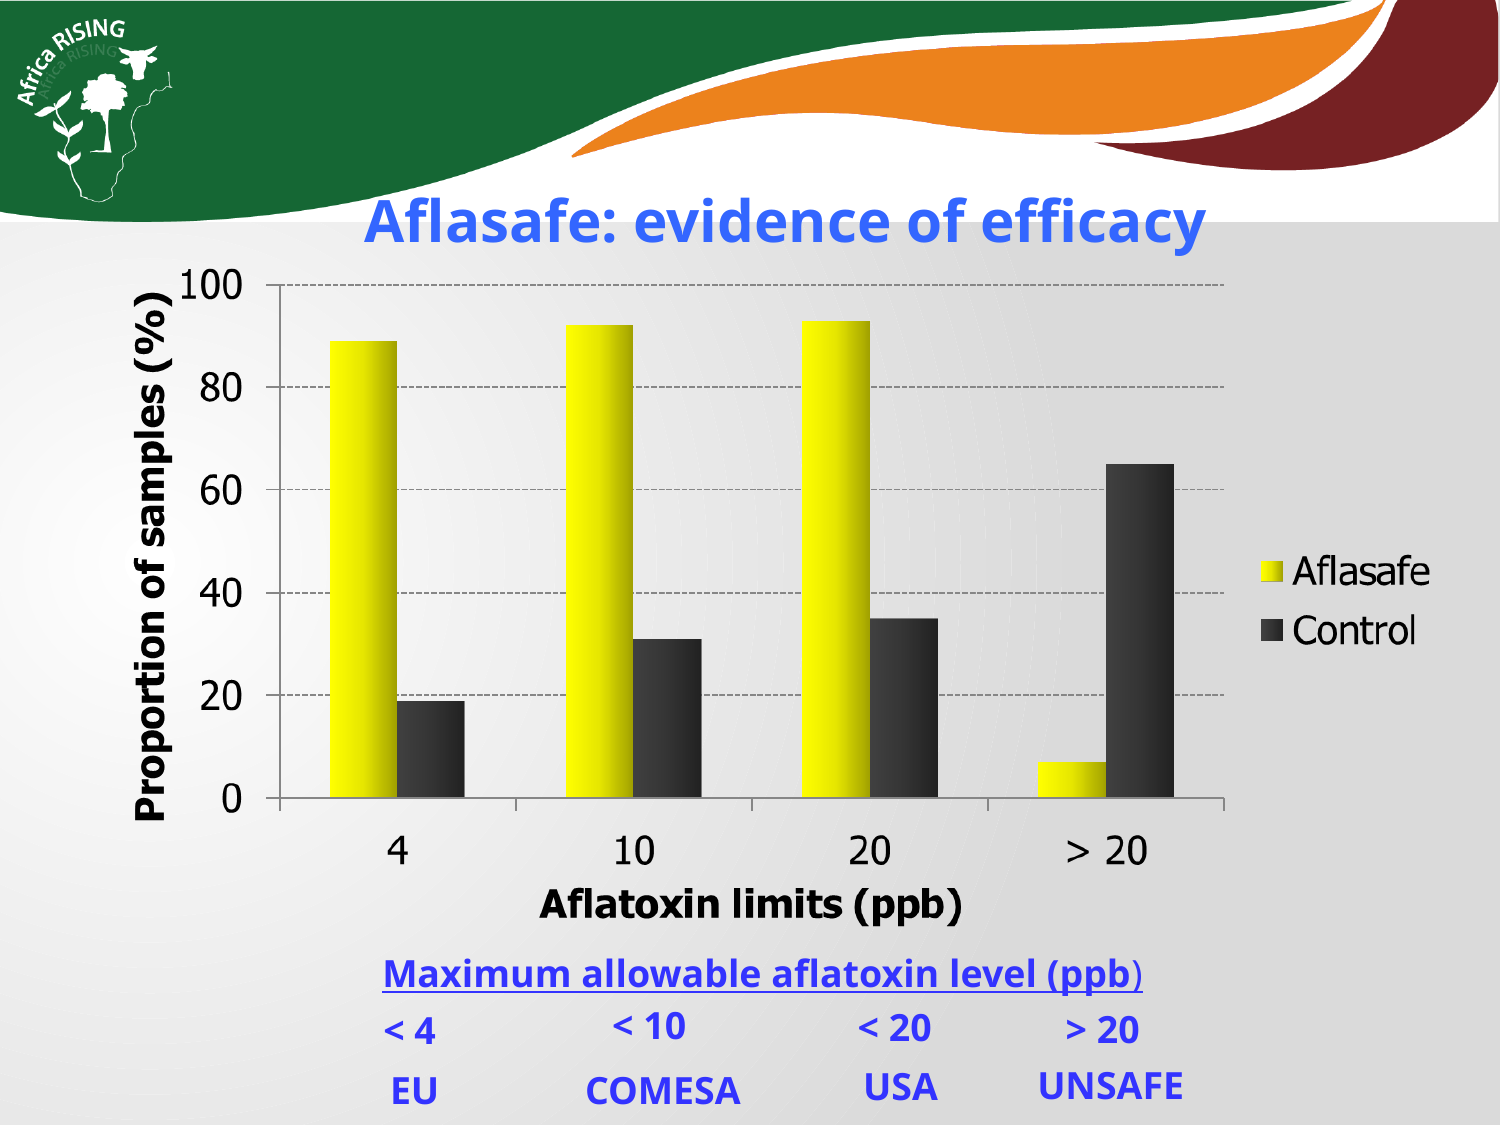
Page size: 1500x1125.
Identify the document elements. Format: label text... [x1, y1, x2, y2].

text_box Maximum allowable aflatoxin level (ppb) [382, 956, 1143, 996]
picture [0, 0, 1499, 222]
text_box < 20 [857, 1003, 933, 1049]
picture [99, 250, 1451, 951]
text_box USA [863, 1062, 939, 1108]
text_box > 20 [1065, 1005, 1141, 1052]
text_box COMESA [538, 1067, 788, 1113]
text_box < 4 [383, 1007, 437, 1053]
text_box UNSAFE [1037, 1062, 1185, 1108]
text_box < 10 [612, 1001, 687, 1047]
text_box Aflasafe: evidence of efficacy [349, 176, 1400, 243]
text_box EU [390, 1067, 440, 1113]
